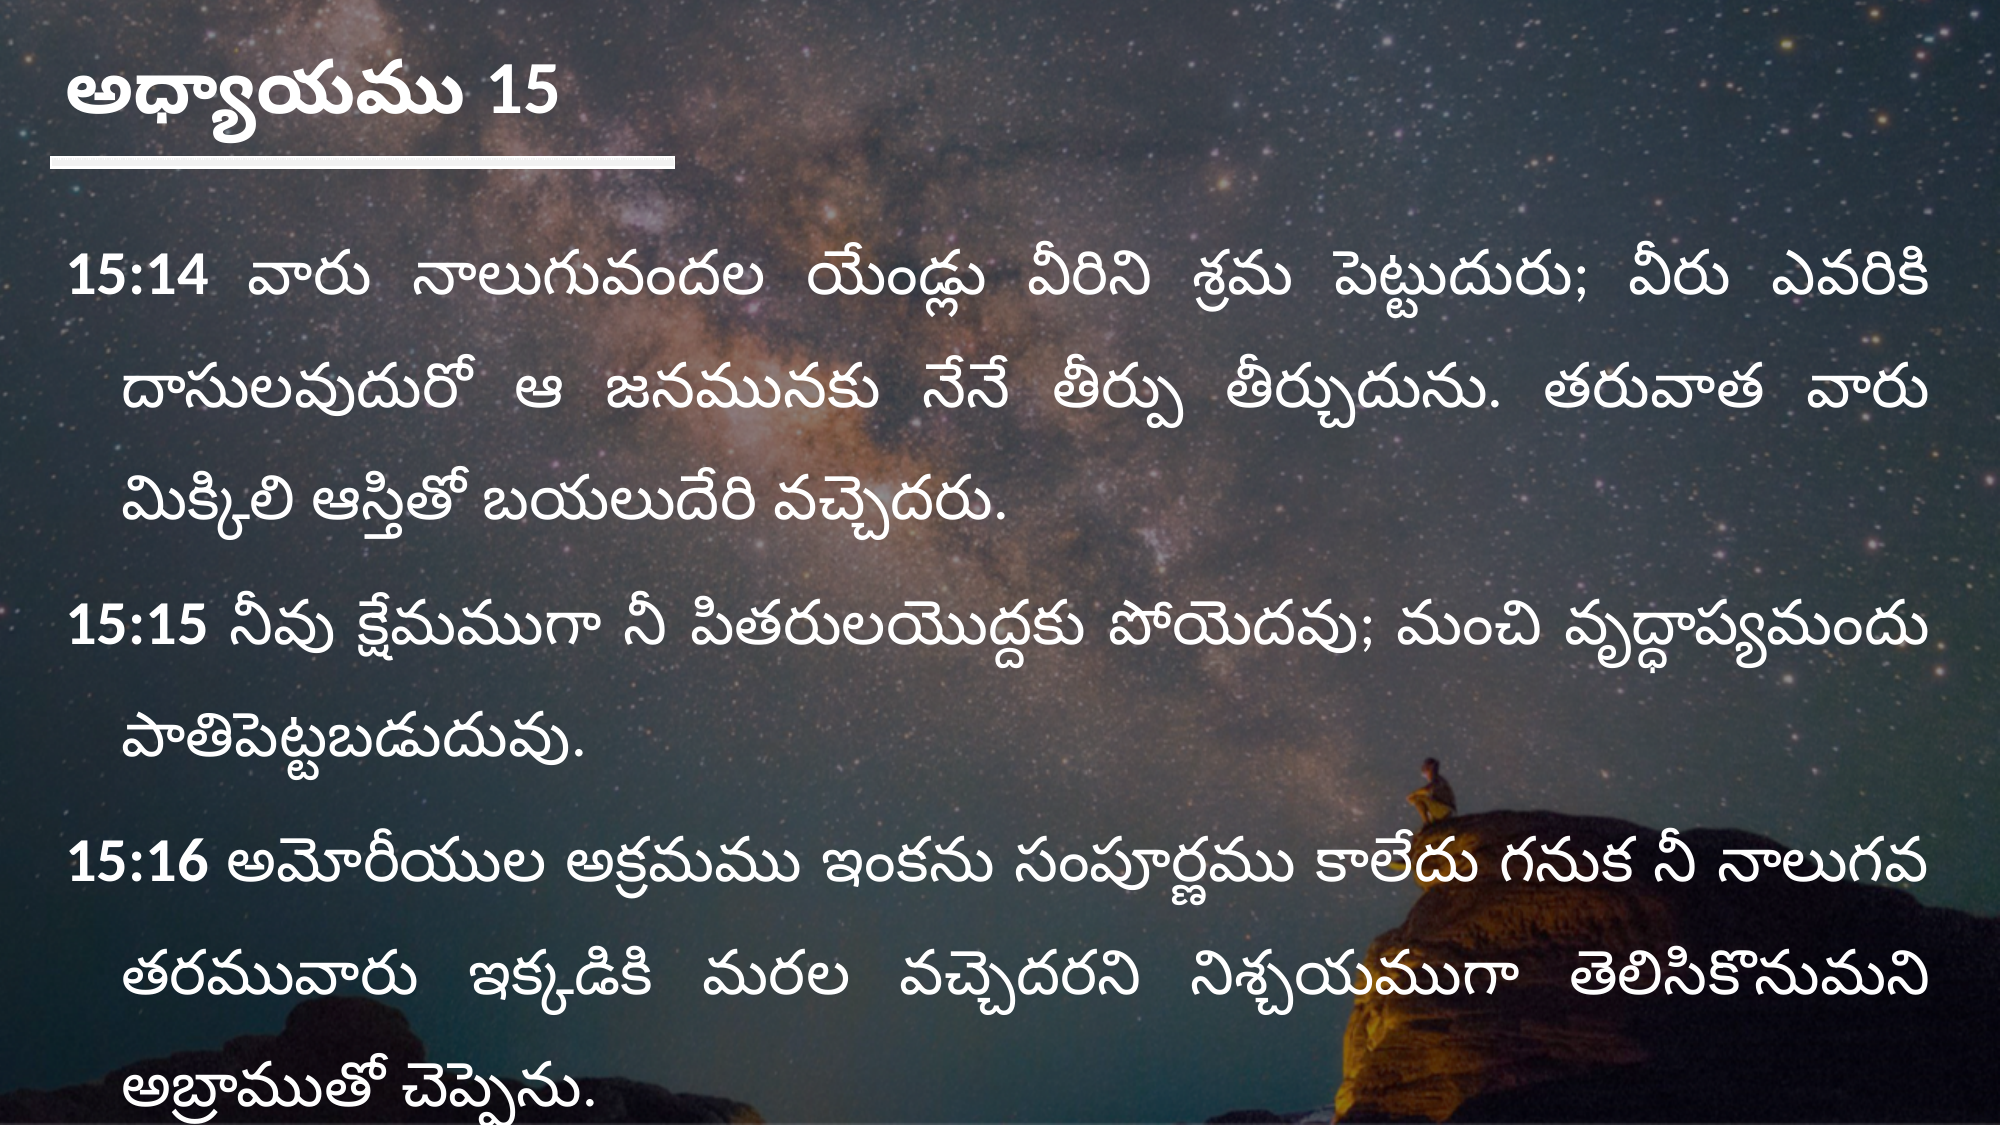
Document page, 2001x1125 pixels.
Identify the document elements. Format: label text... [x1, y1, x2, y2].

list 15:14 వారు నాలుగువందల యేండ్లు వీరిని శ్రమ పెట్టుదురు; వీరు ఎవరికి దాసులవుదురో ఆ జనమునకు నేనే తీర్పు తీర్చుదును. తరువాత వారు మిక్కిలి ఆస్తితో బయలుదేరి వచ్చెదరు. 15:15 నీవు క్షేమముగా నీ పితరులయొద్దకు పోయెదవు; మంచి వృద్ధాప్యమందు పాతిపెట్టబడుదువు. 15:16 అమోరీయుల అక్రమము ఇంకను సంపూర్ణము కాలేదు గనుక నీ నాలుగవ తరమువారు ఇక్కడికి మరల వచ్చెదరని నిశ్చయముగా తెలిసికొనుమని అబ్రాముతో చెప్పెను. [50, 187, 1946, 1063]
title అధ్యాయము 15 [50, 0, 1925, 167]
picture [0, 0, 2000, 1125]
